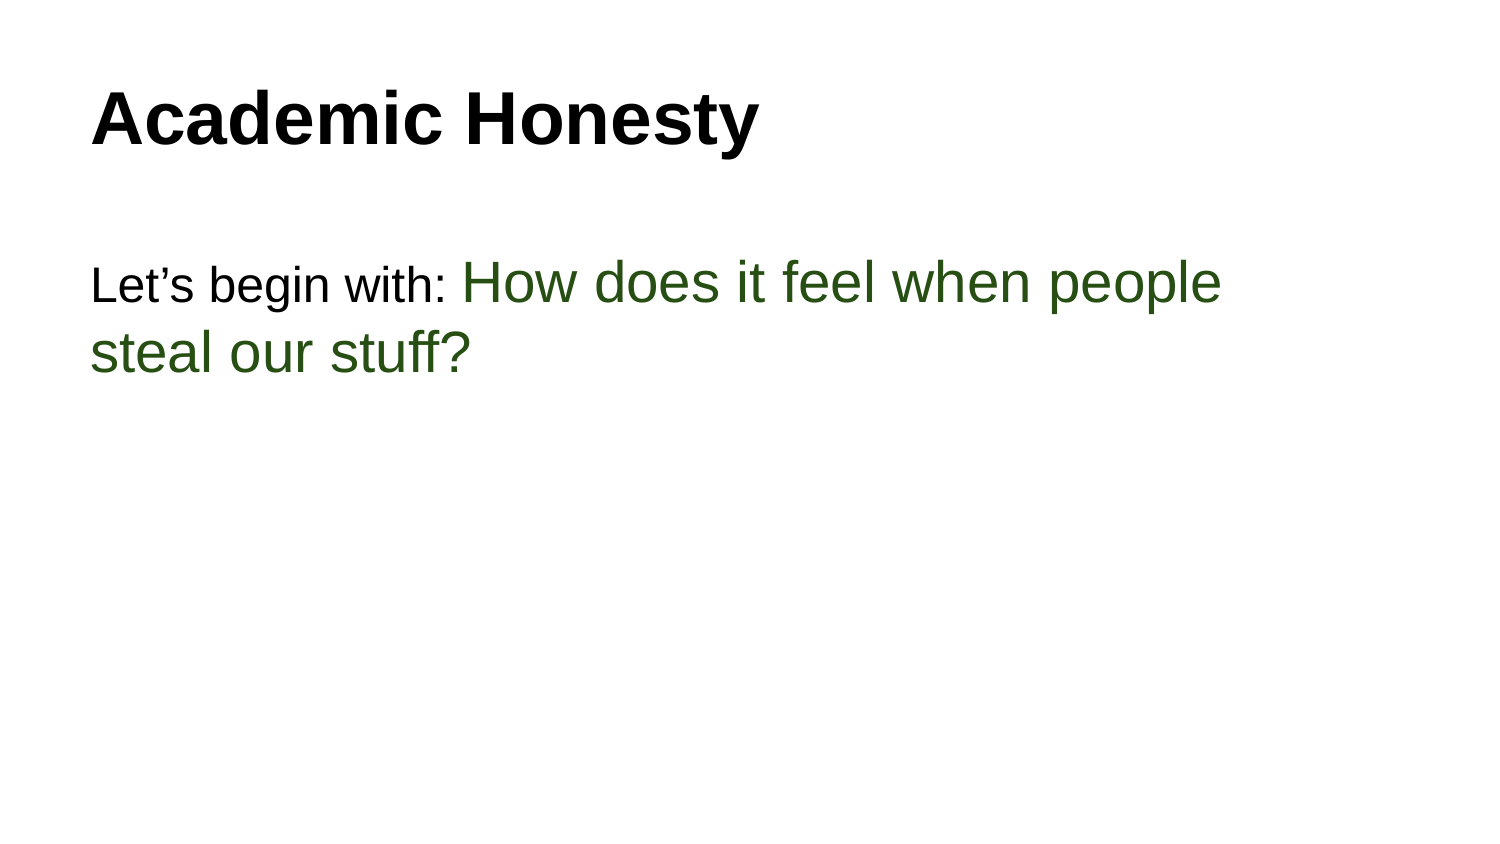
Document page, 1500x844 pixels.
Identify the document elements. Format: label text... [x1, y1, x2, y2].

text_box Let’s begin with: How does it feel when people steal our stuff? [74, 228, 1334, 710]
title Academic Honesty [75, 33, 1425, 175]
